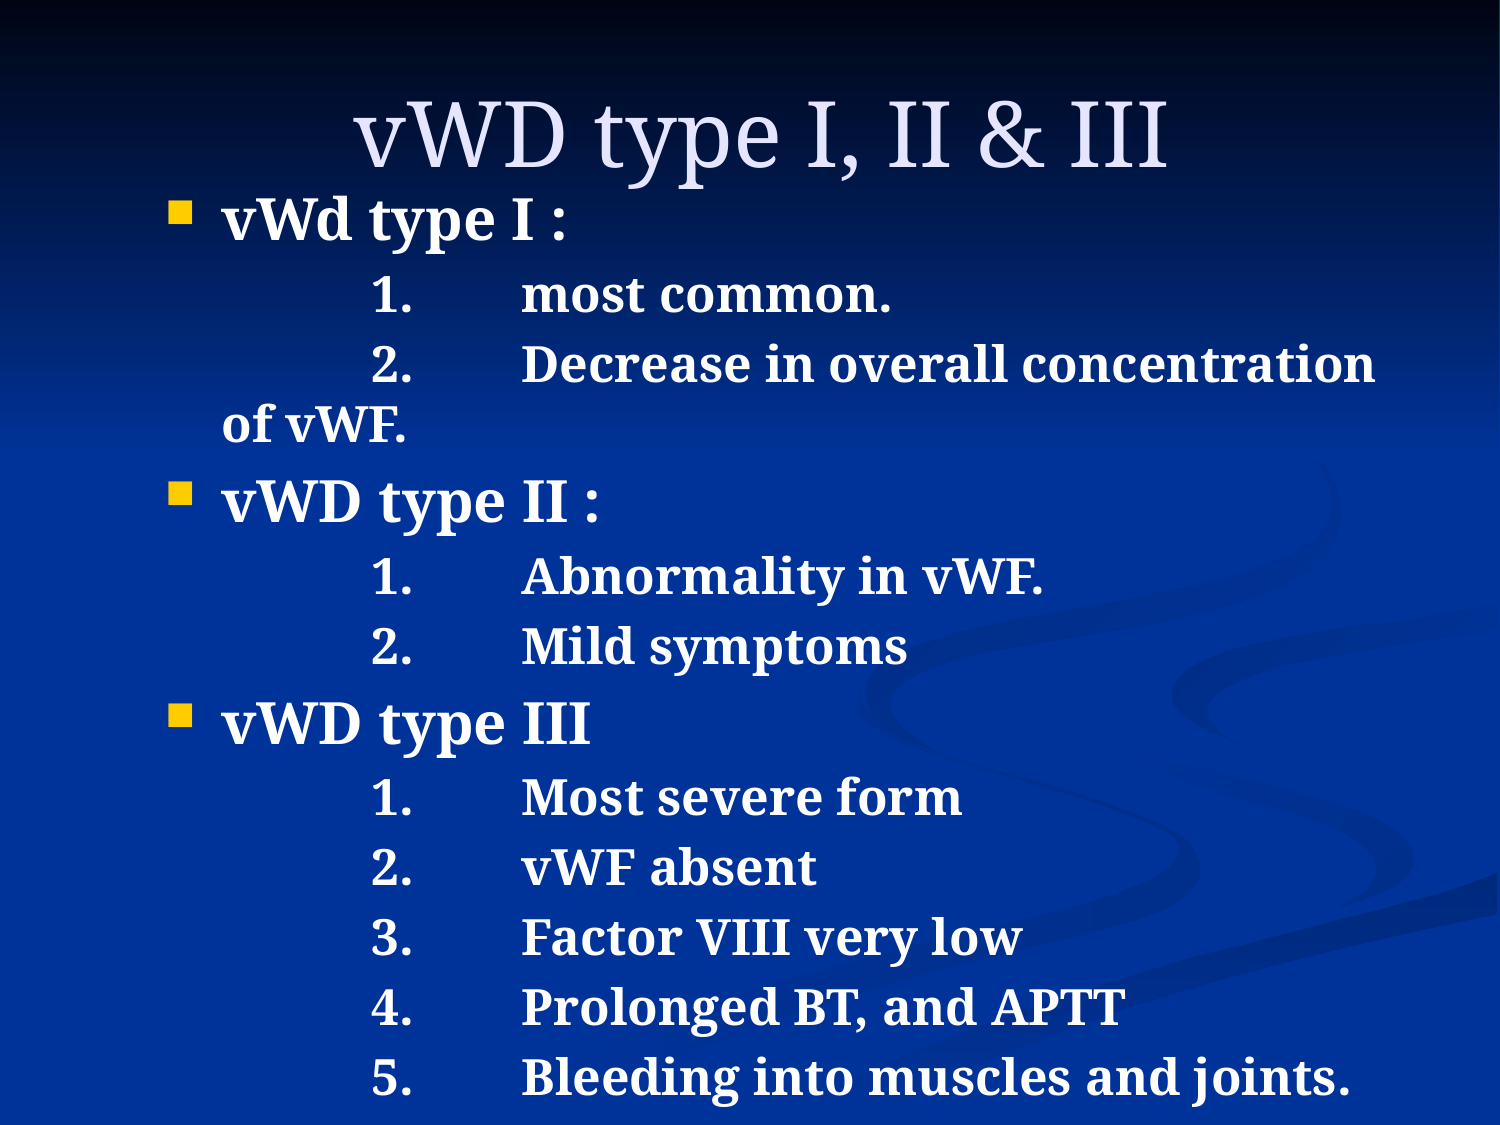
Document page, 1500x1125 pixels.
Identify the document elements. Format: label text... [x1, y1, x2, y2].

title vWD type I, II & III [124, 37, 1401, 226]
list vWd type I : 1. most common. 2. Decrease in overall concentration of vWF. vWD type II : 1. Abnormality in vWF. 2. Mild symptoms vWD type III 1. Most severe form 2. vWF absent 3. Factor VIII very low 4. Prolonged BT, and APTT 5. Bleeding into muscles and joints. [149, 174, 1426, 1101]
